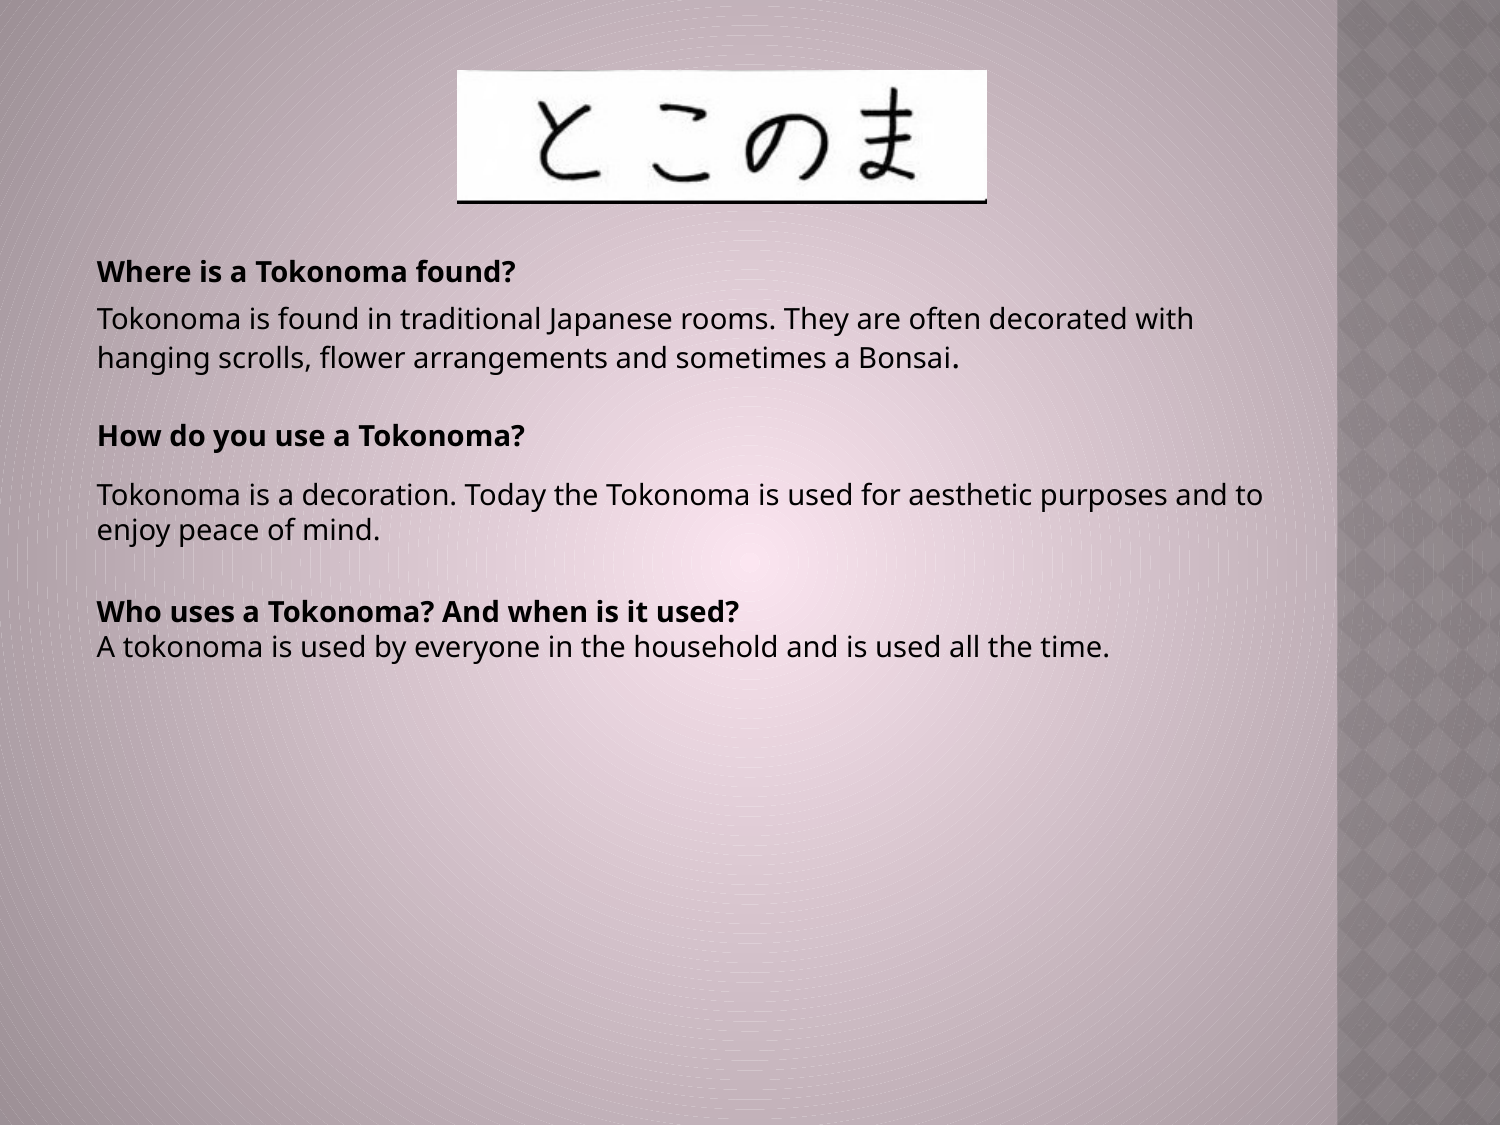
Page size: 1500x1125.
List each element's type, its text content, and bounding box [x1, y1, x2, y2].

text_box Who uses a Tokonoma? And when is it used? A tokonoma is used by everyone in the household and is used all the time. [81, 585, 1313, 671]
picture [456, 69, 988, 204]
text_box Tokonoma is found in traditional Japanese rooms. They are often decorated with hanging scrolls, flower arrangements and sometimes a Bonsai. [82, 292, 1325, 383]
text_box [105, 714, 1348, 776]
text_box How do you use a Tokonoma? [82, 410, 1125, 460]
text_box Tokonoma is a decoration. Today the Tokonoma is used for aesthetic purposes and to enjoy peace of mind. [81, 468, 1313, 554]
text_box Where is a Tokonoma found? [82, 246, 973, 292]
